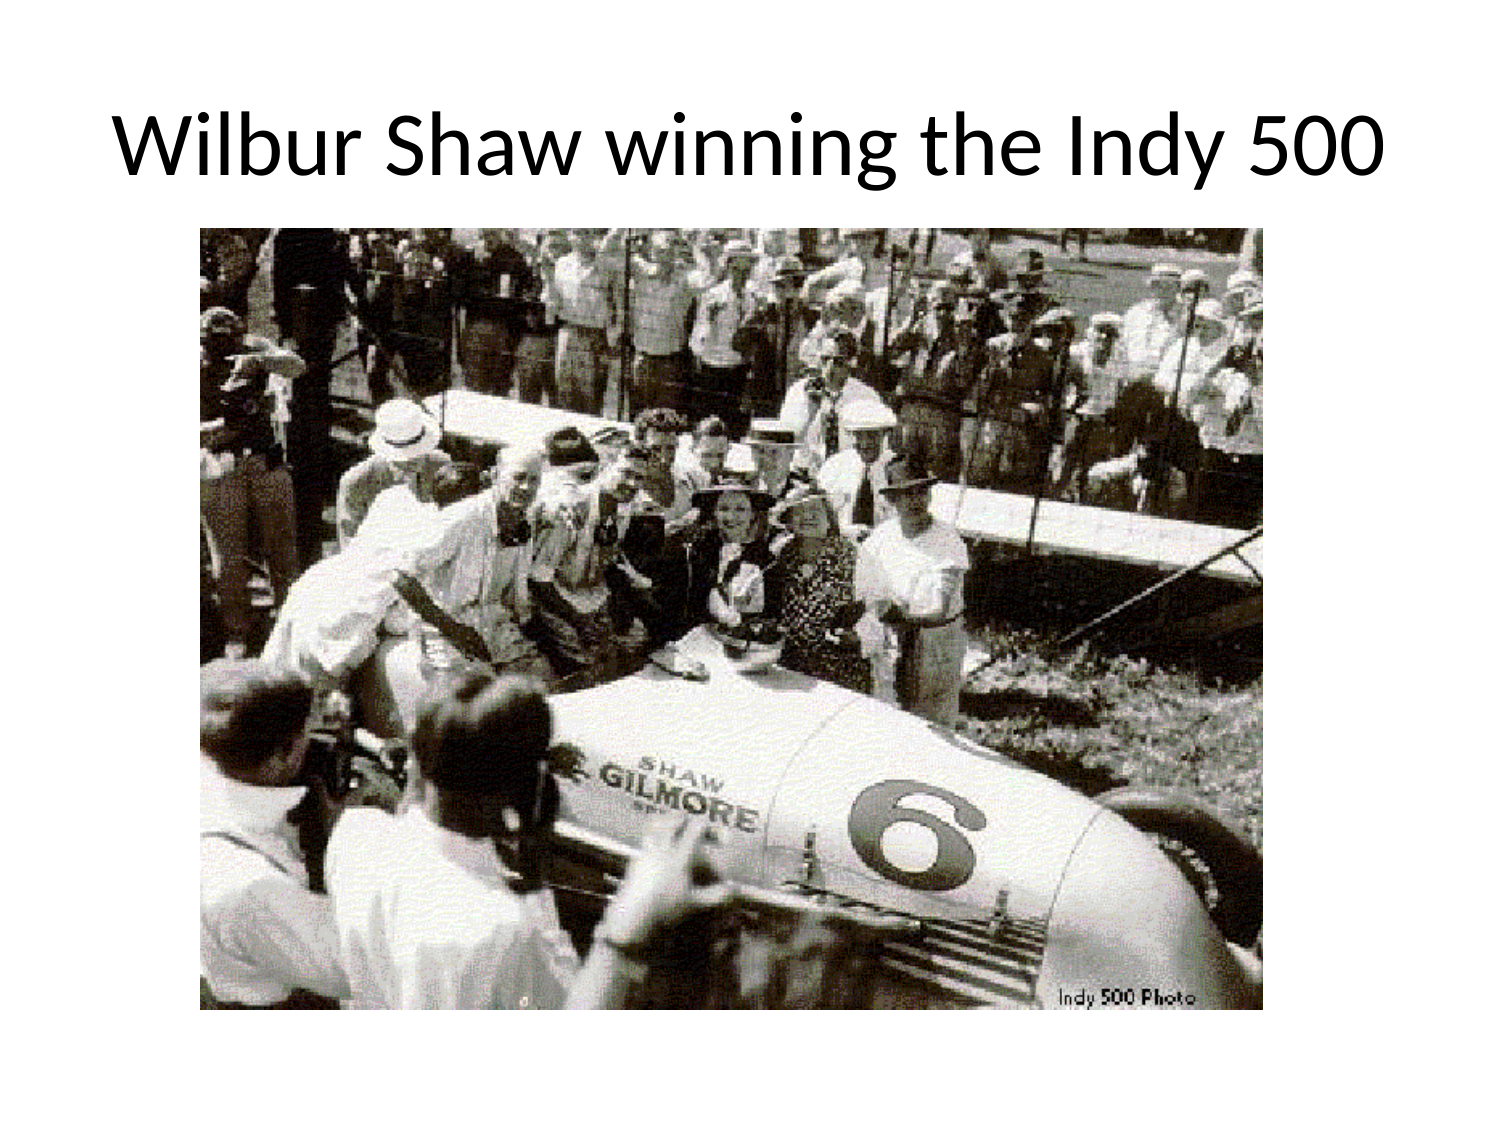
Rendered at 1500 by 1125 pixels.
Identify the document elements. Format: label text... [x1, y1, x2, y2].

title Wilbur Shaw winning the Indy 500 [75, 45, 1425, 233]
picture [199, 227, 1263, 1010]
